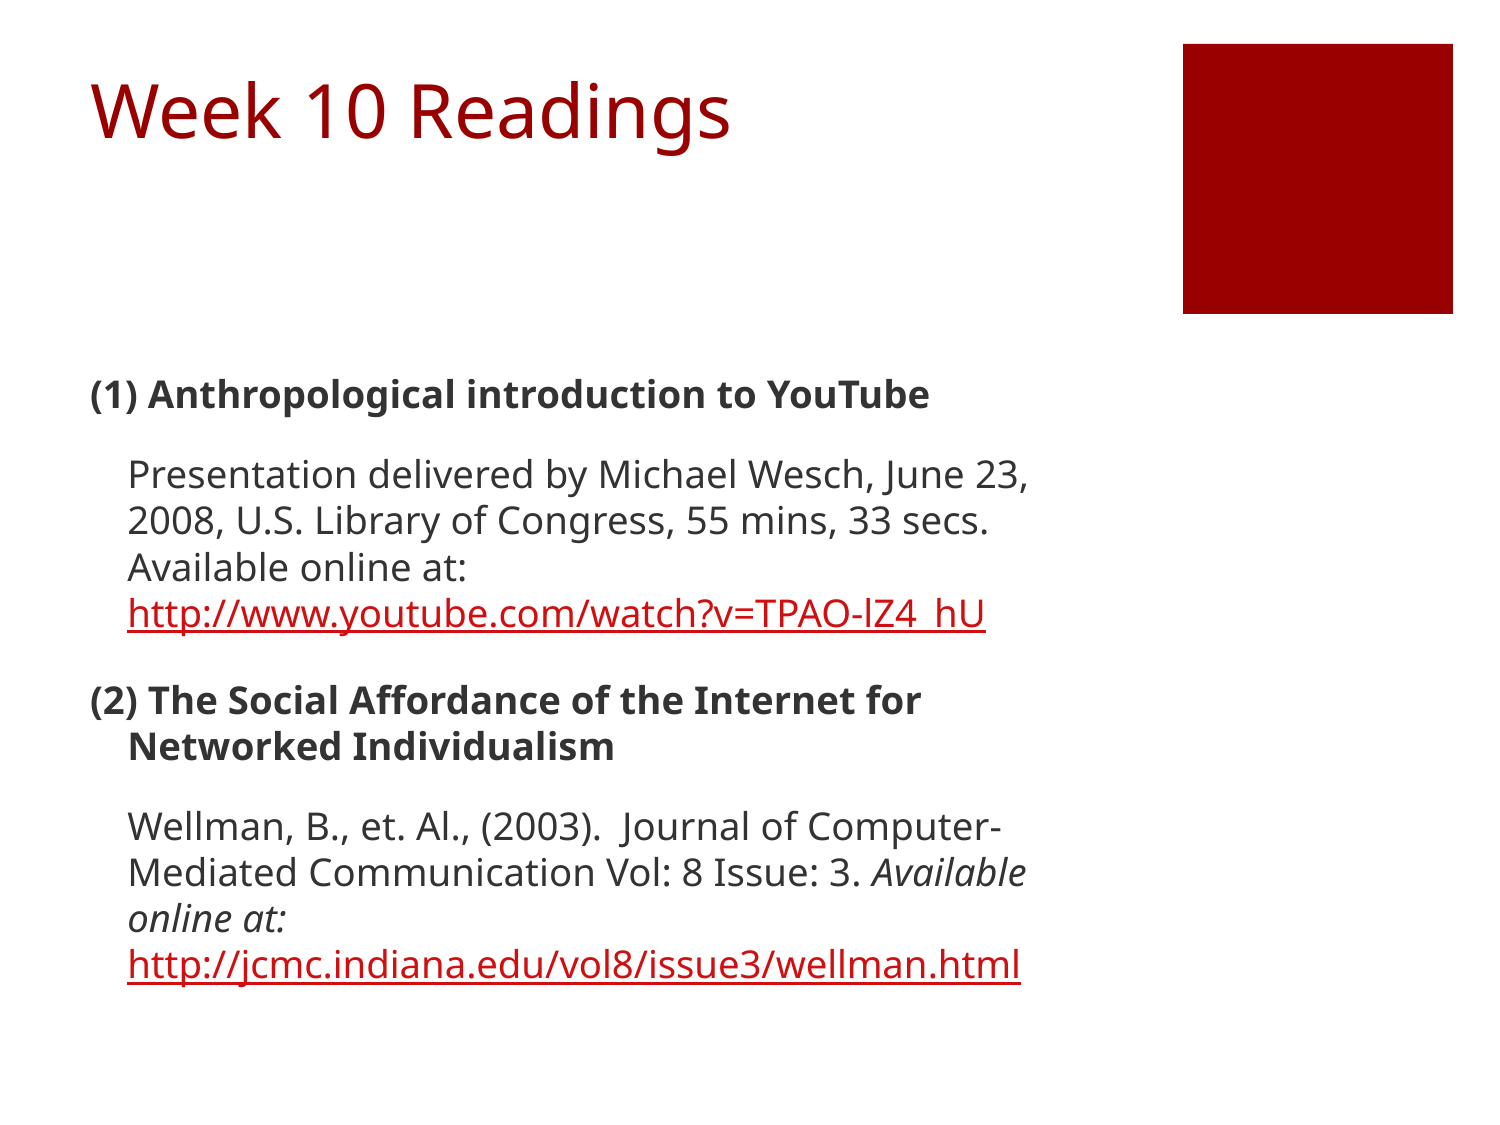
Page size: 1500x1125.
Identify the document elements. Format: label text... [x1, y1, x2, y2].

title Week 10 Readings [75, 56, 1143, 244]
list (1) Anthropological introduction to YouTube Presentation delivered by Michael Wesch, June 23, 2008, U.S. Library of Congress, 55 mins, 33 secs. Available online at: http://www.youtube.com/watch?v=TPAO-lZ4_hU (2) The Social Affordance of the Internet for Networked Individualism Wellman, B., et. Al., (2003). Journal of Computer-Mediated Communication Vol: 8 Issue: 3. Available online at: http://jcmc.indiana.edu/vol8/issue3/wellman.html [75, 362, 1143, 1005]
